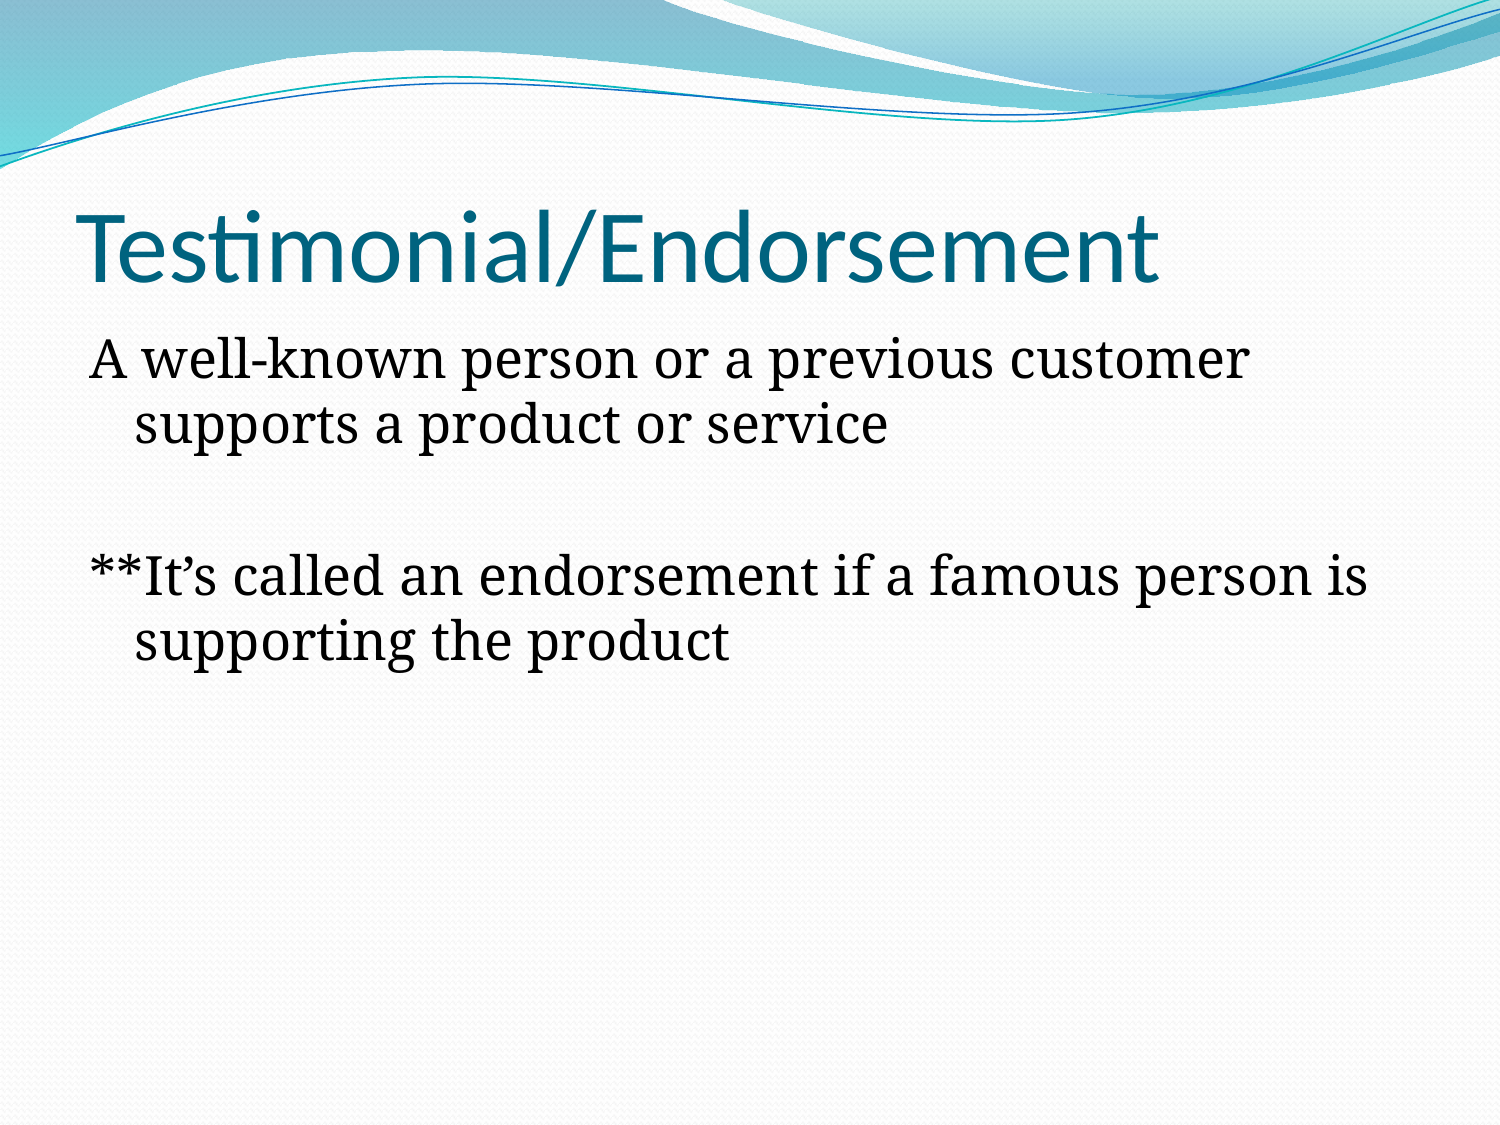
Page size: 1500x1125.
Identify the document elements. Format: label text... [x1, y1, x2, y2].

title Testimonial/Endorsement [75, 115, 1425, 303]
list A well-known person or a previous customer supports a product or service **It’s called an endorsement if a famous person is supporting the product [75, 317, 1425, 1038]
